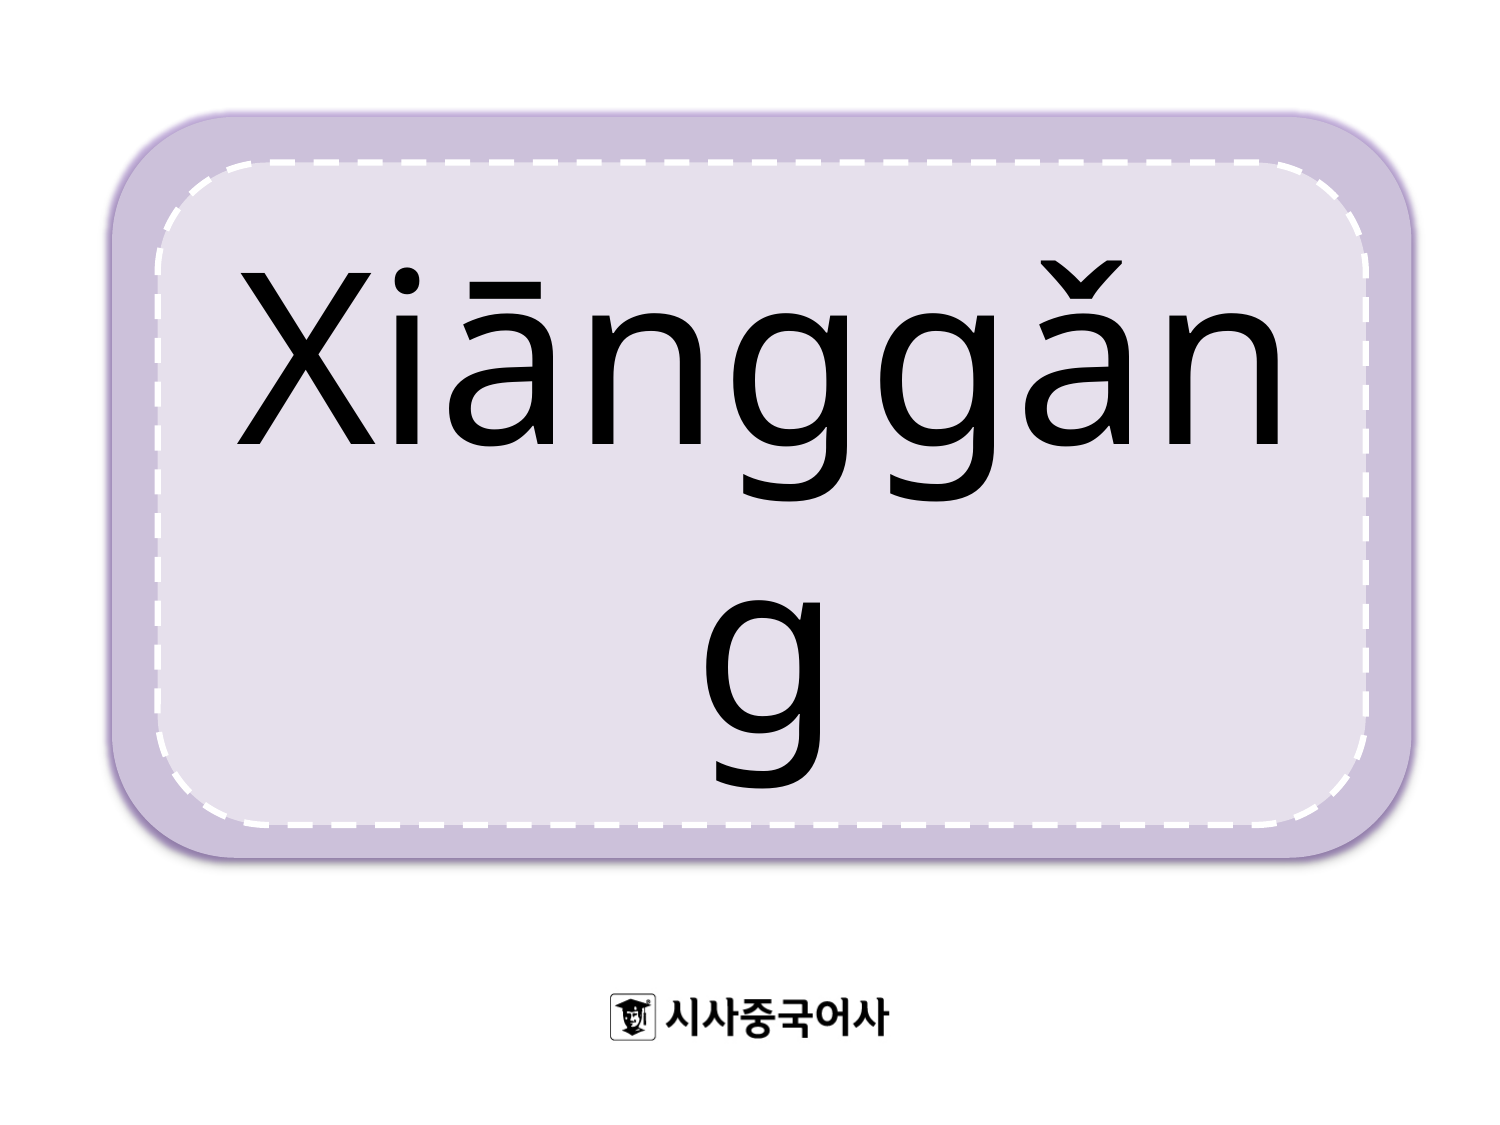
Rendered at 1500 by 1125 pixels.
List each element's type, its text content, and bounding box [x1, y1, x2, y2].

text_box Xiānggǎng [162, 160, 1371, 824]
picture [602, 987, 898, 1047]
